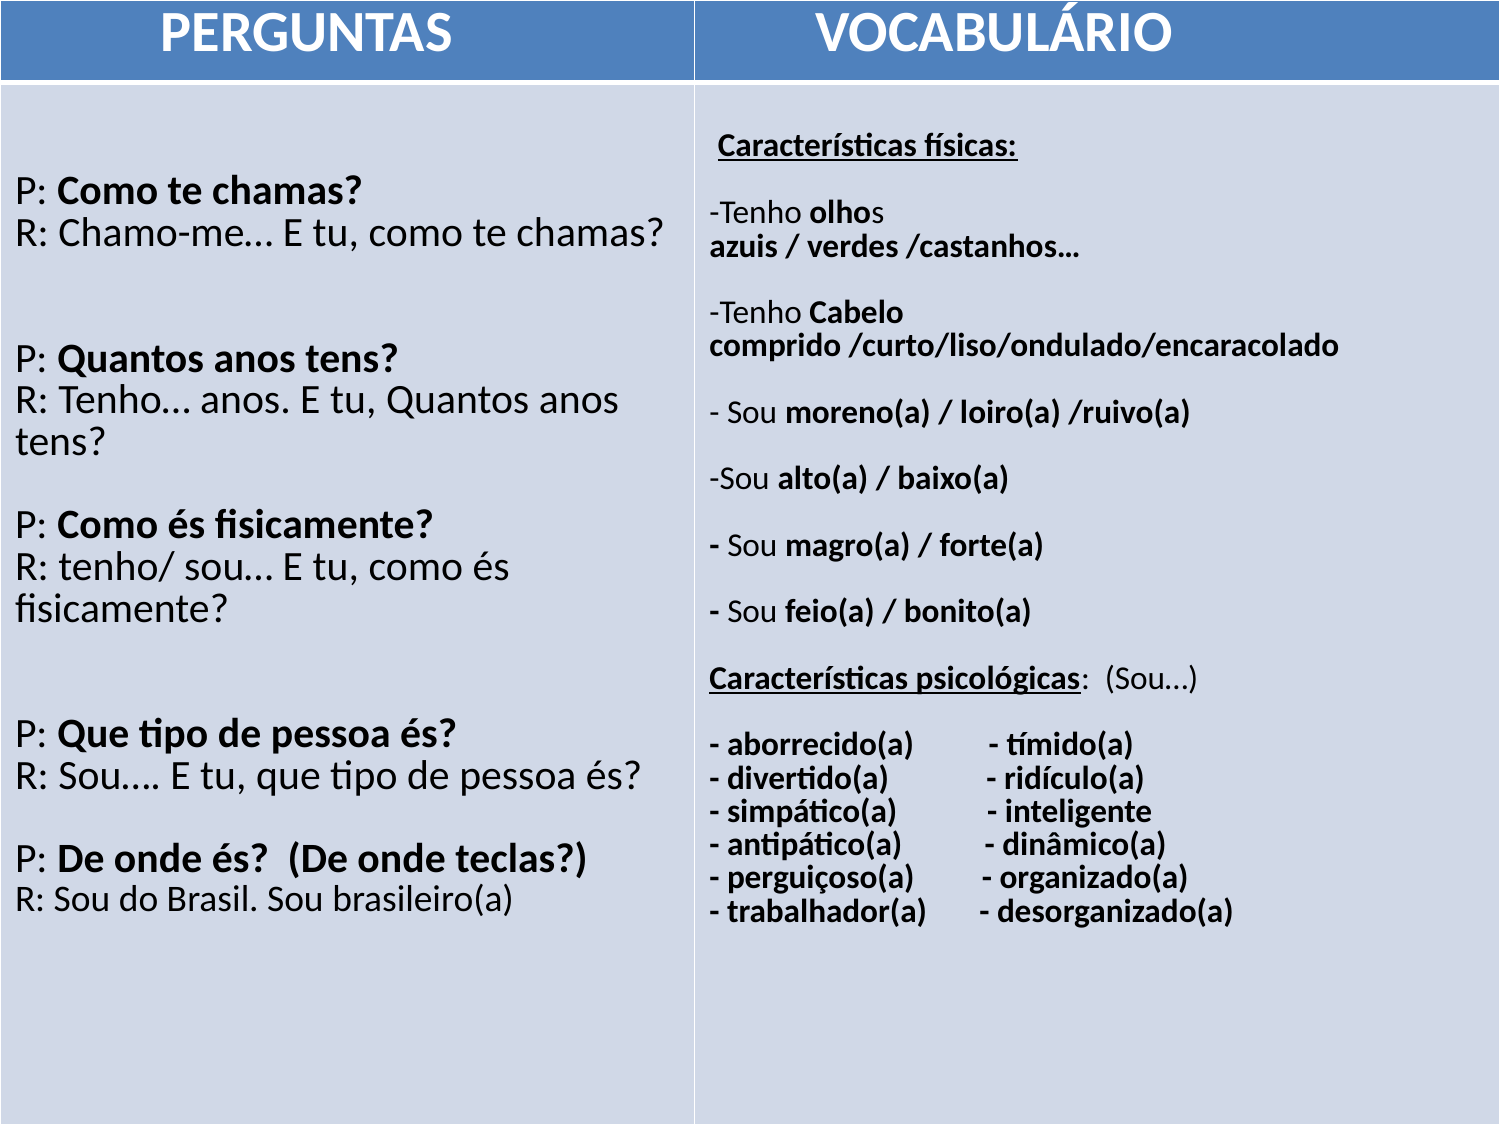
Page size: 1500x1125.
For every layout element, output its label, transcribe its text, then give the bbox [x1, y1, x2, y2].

table_header VOCABULÁRIO [695, 1, 1499, 80]
table_cell Características físicas: -Tenho olhos azuis / verdes /castanhos… -Tenho Cabelo comprido /curto/liso/ondulado/encaracolado - Sou moreno(a) / loiro(a) /ruivo(a) -Sou alto(a) / baixo(a) - Sou magro(a) / forte(a) - Sou feio(a) / bonito(a) Características psicológicas: (Sou…) - aborrecido(a) - tímido(a) - divertido(a) - ridículo(a) - simpático(a) - inteligente - antipático(a) - dinâmico(a) - perguiçoso(a) - organizado(a) - trabalhador(a) - desorganizado(a) [695, 85, 1499, 1124]
table_cell P: Como te chamas? R: Chamo-me… E tu, como te chamas? P: Quantos anos tens? R: Tenho… anos. E tu, Quantos anos tens? P: Como és fisicamente? R: tenho/ sou… E tu, como és fisicamente? P: Que tipo de pessoa és? R: Sou…. E tu, que tipo de pessoa és? P: De onde és? (De onde teclas?) R: Sou do Brasil. Sou brasileiro(a) [1, 85, 694, 1124]
table_header PERGUNTAS [1, 1, 694, 80]
